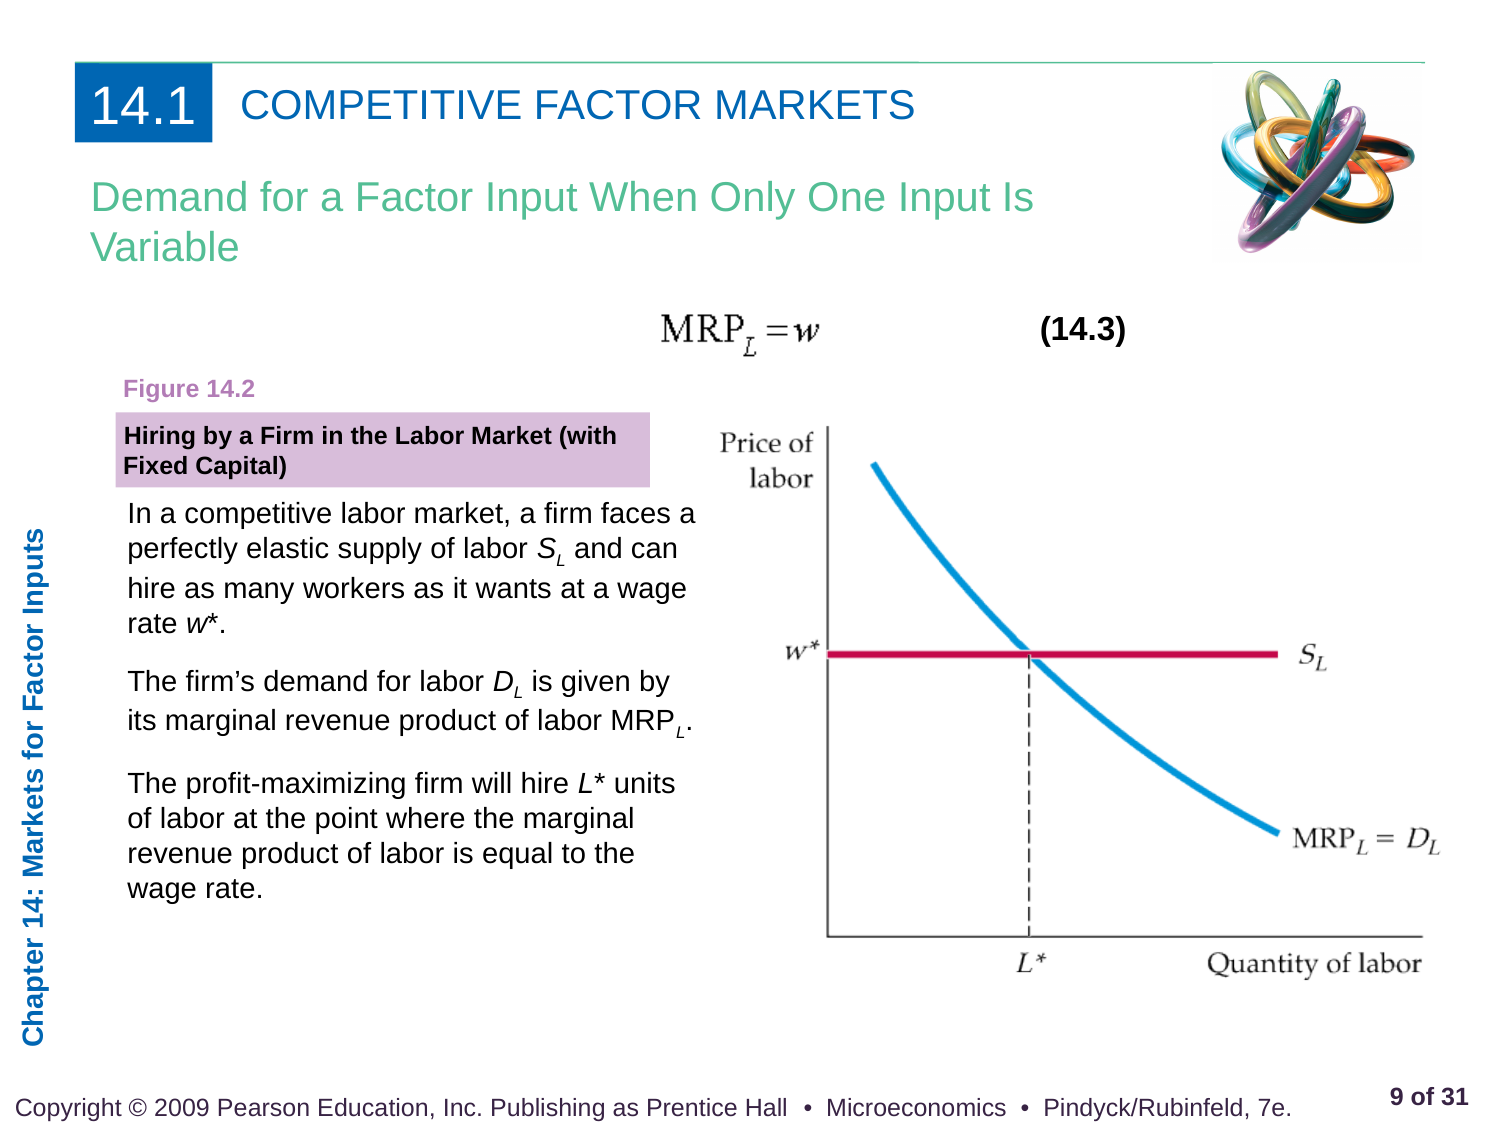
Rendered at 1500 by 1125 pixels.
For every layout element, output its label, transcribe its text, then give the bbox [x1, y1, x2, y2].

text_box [1420, 62, 1426, 69]
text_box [657, 299, 1151, 363]
text_box In a competitive labor market, a firm faces a perfectly elastic supply of labor SL and can hire as many workers as it wants at a wage rate w*. The firm’s demand for labor DL is given by its marginal revenue product of labor MRPL. The profit-maximizing firm will hire L* units of labor at the point where the marginal revenue product of labor is equal to the wage rate. [112, 487, 673, 988]
text_box Figure 14.2 [115, 362, 291, 413]
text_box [74, 62, 1213, 143]
picture [680, 387, 1488, 1029]
text_box Hiring by a Firm in the Labor Market (with Fixed Capital) [115, 412, 650, 487]
picture [1212, 63, 1422, 263]
text_box Demand for a Factor Input When Only One Input Is Variable [75, 162, 1150, 225]
